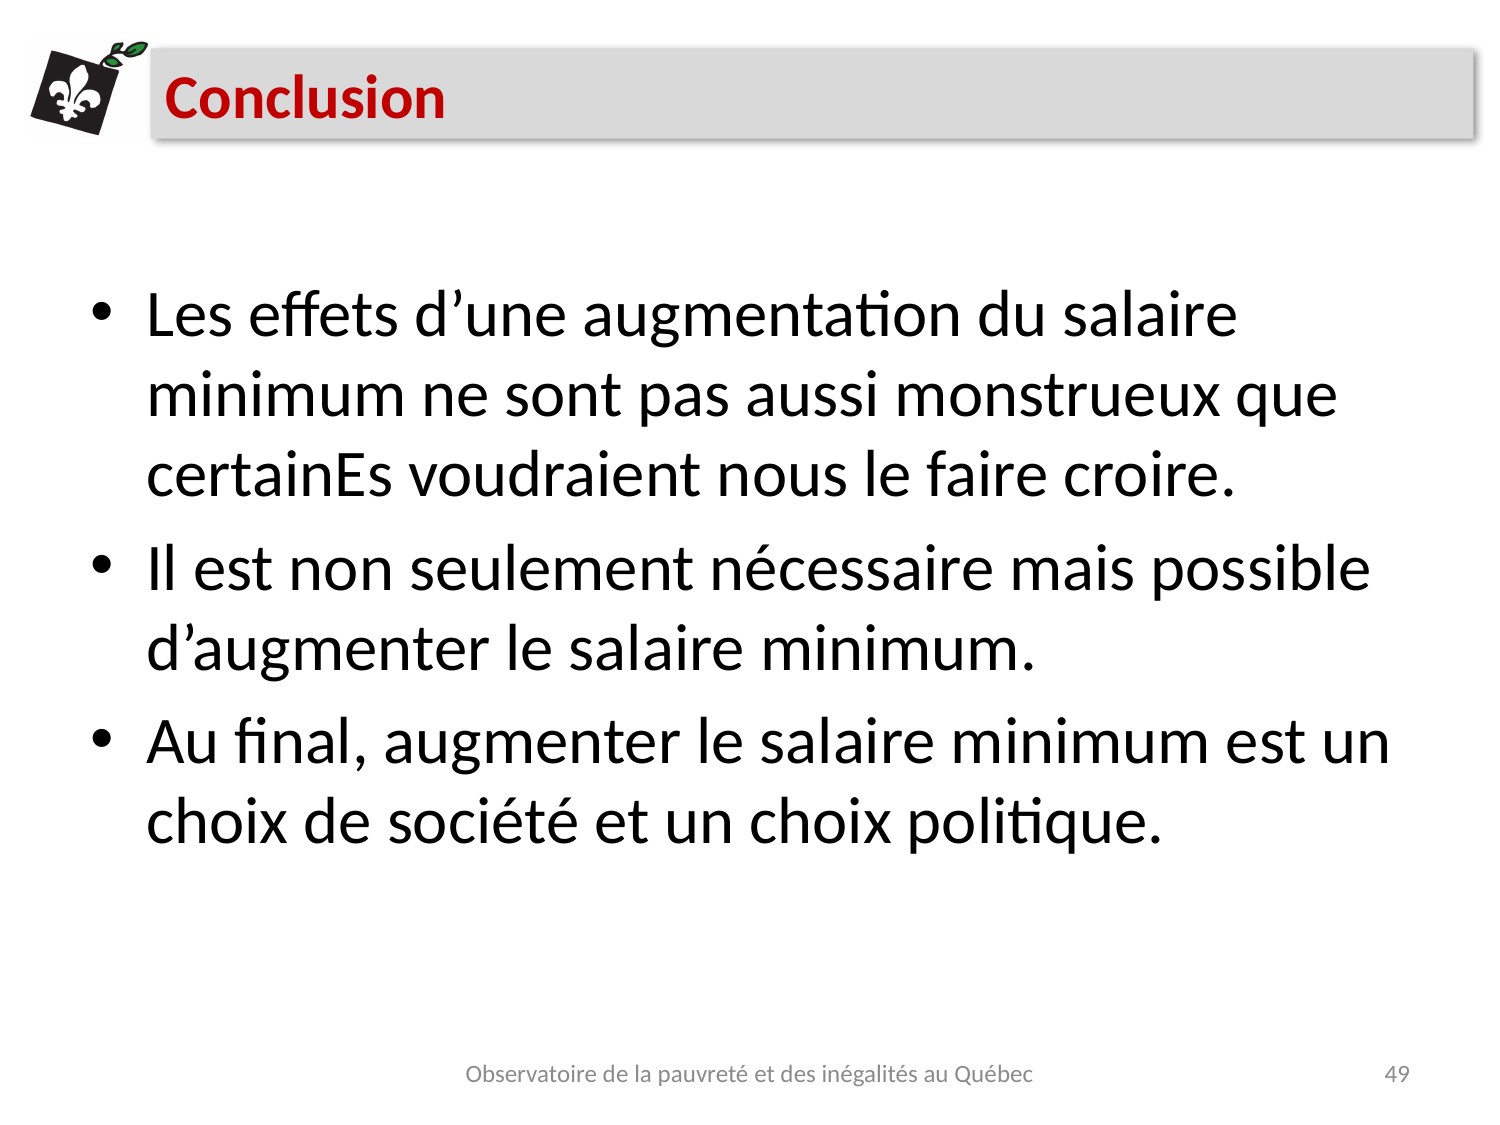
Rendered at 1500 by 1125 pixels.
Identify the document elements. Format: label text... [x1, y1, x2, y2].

title Conclusion [155, 48, 1474, 139]
picture [28, 38, 151, 139]
list Les effets d’une augmentation du salaire minimum ne sont pas aussi monstrueux que certainEs voudraient nous le faire croire. Il est non seulement nécessaire mais possible d’augmenter le salaire minimum. Au final, augmenter le salaire minimum est un choix de société et un choix politique. [75, 262, 1425, 1005]
footer Observatoire de la pauvreté et des inégalités au Québec [0, 1042, 1500, 1103]
